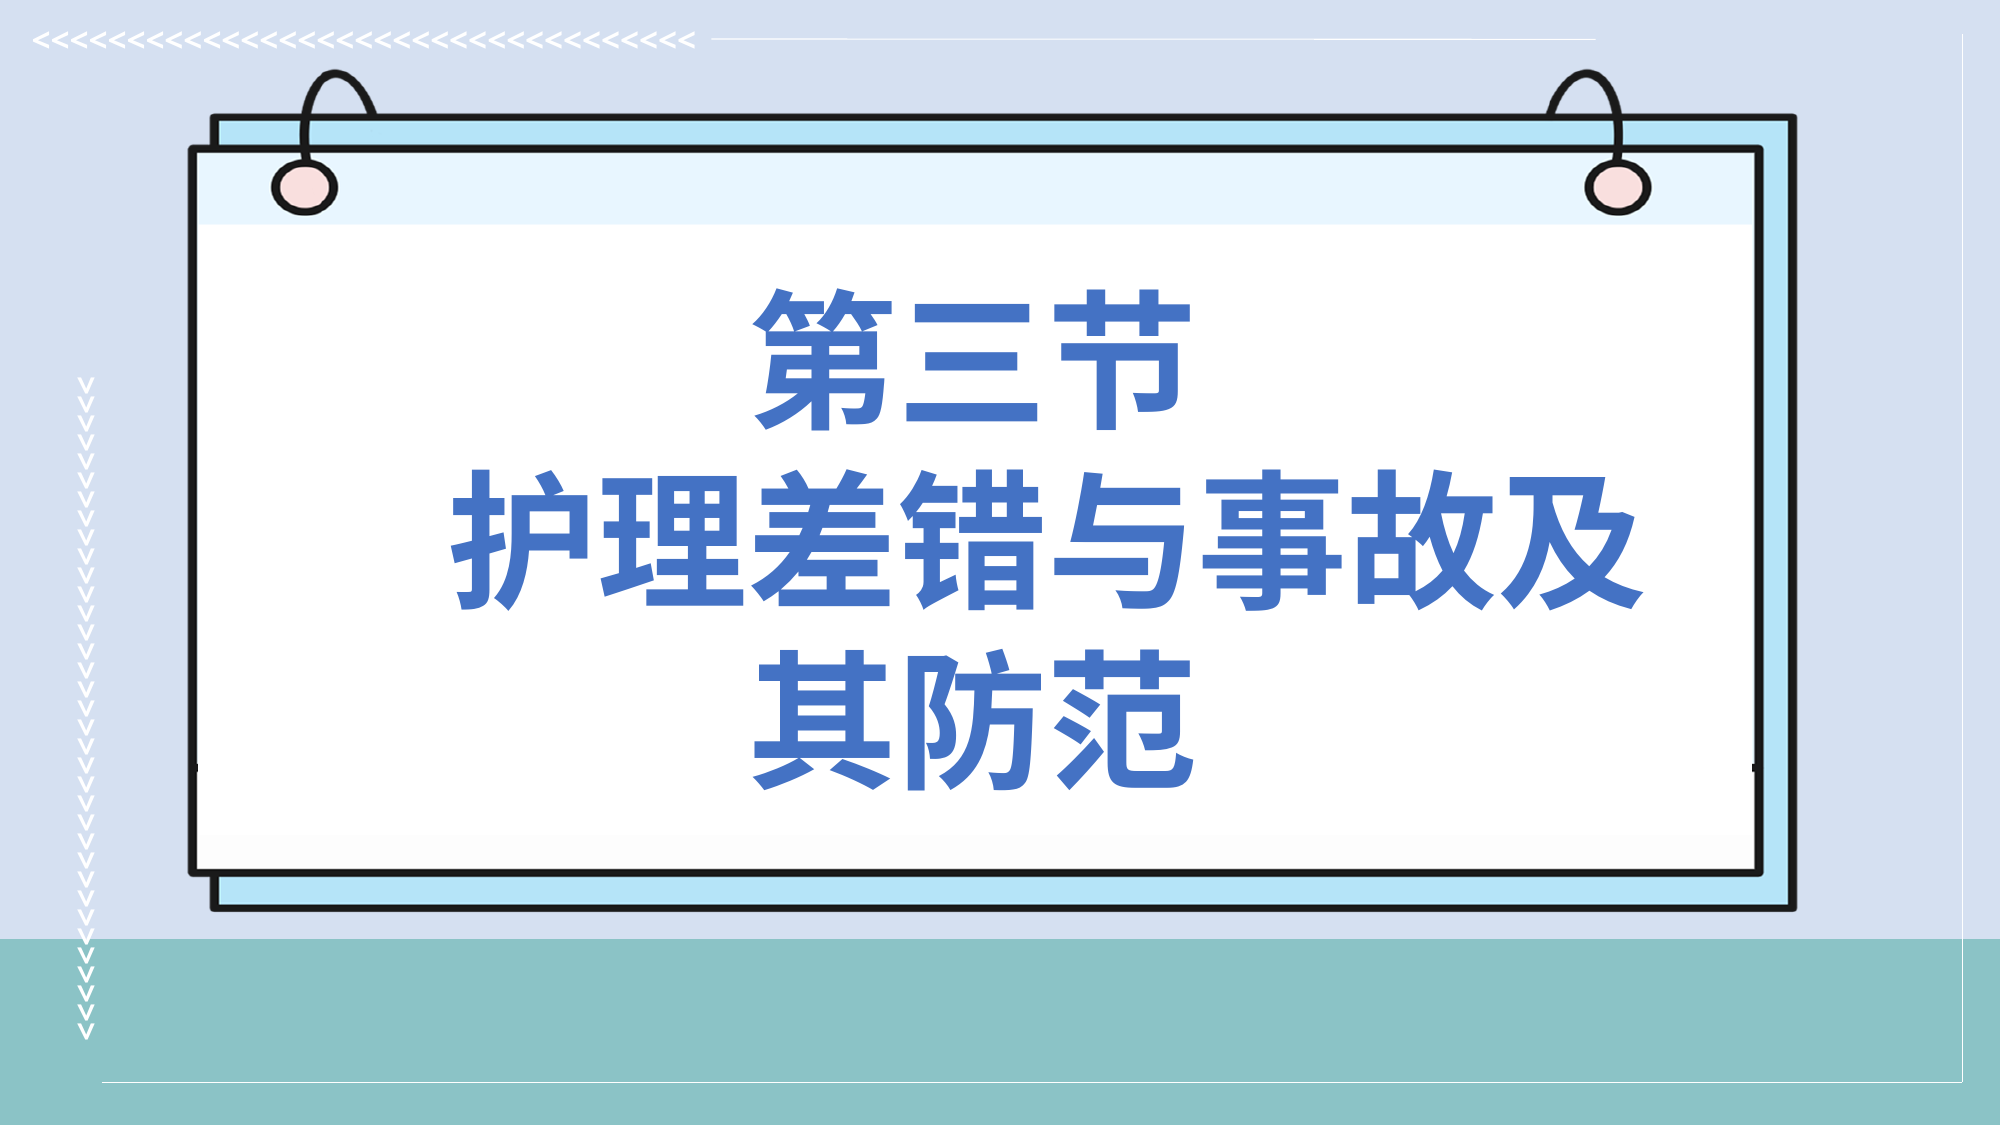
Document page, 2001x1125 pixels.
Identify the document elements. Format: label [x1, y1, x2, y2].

picture [105, 29, 1839, 940]
